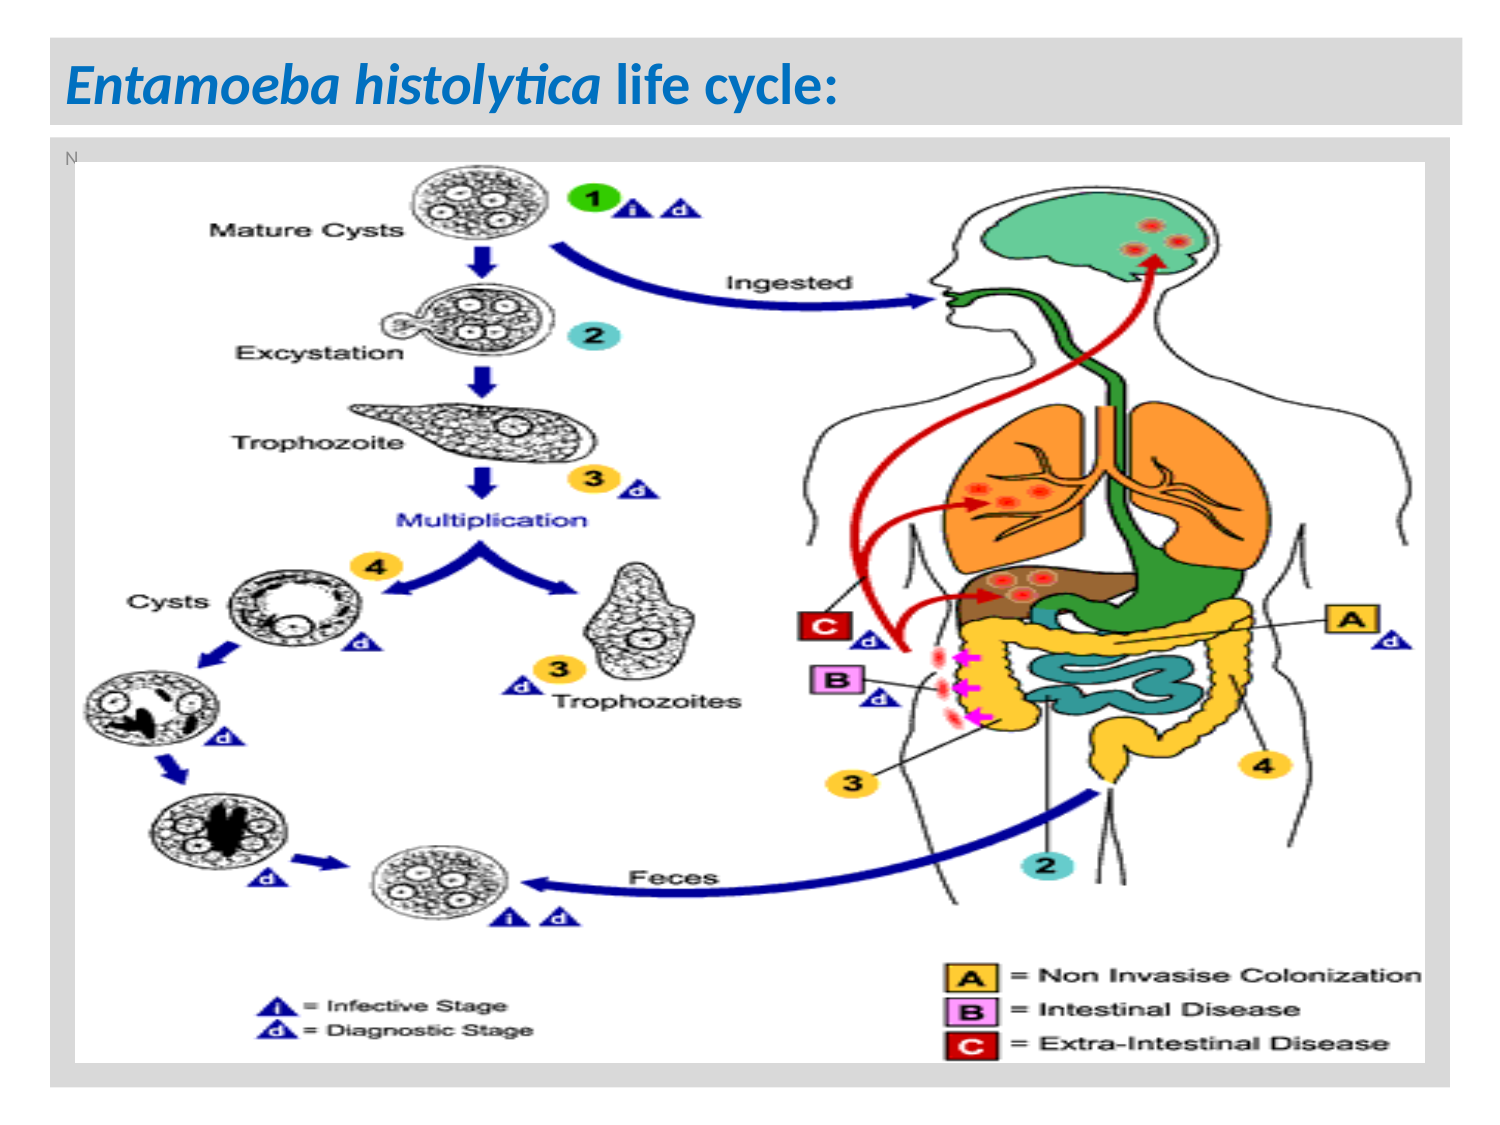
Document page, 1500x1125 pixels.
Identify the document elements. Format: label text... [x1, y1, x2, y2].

picture [74, 162, 1426, 1063]
subtitle N [50, 137, 1450, 1088]
title Entamoeba histolytica life cycle: [50, 37, 1463, 125]
